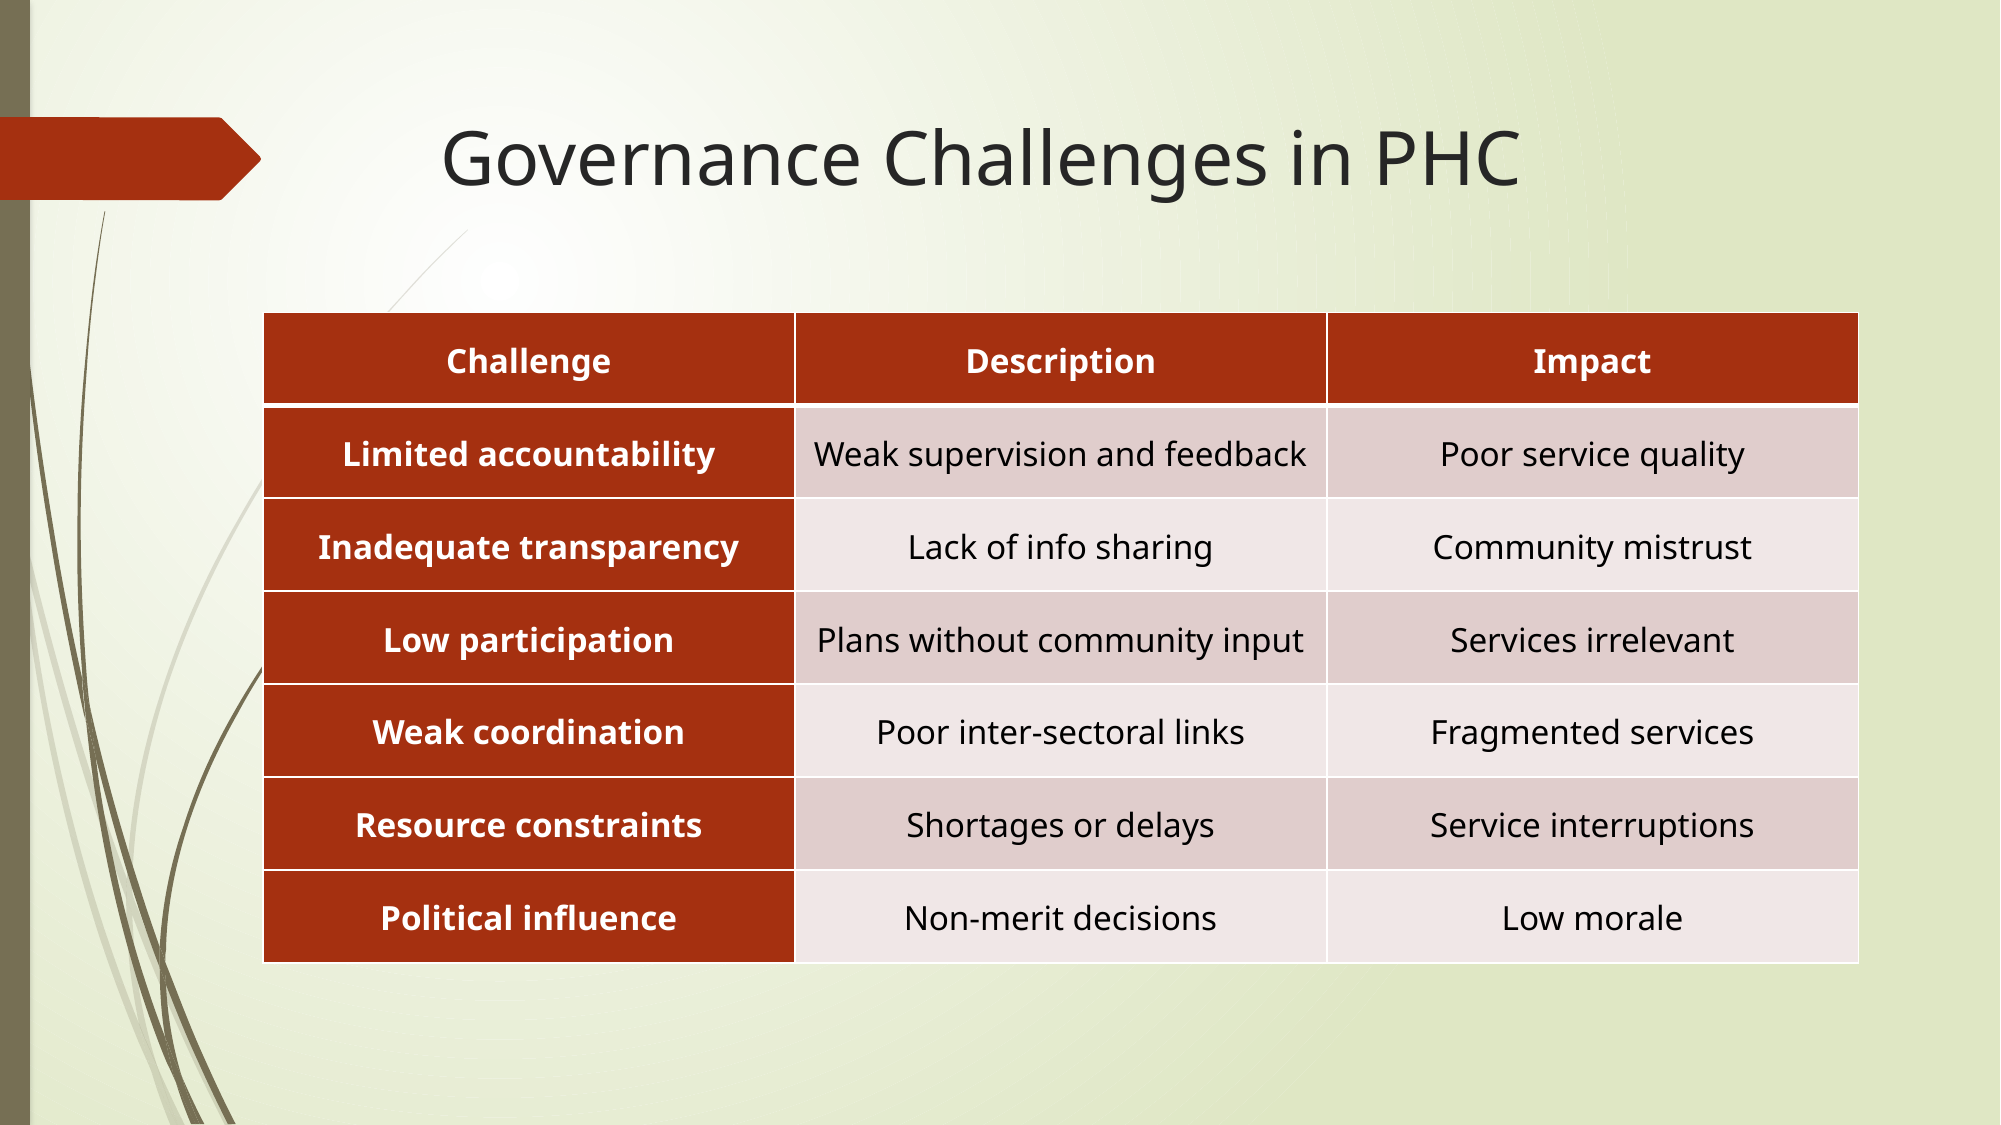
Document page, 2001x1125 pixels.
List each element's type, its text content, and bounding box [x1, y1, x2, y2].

table_cell Limited accountability [264, 408, 794, 497]
table_cell Inadequate transparency [264, 499, 794, 590]
table_cell Services irrelevant [1328, 592, 1858, 683]
table_header Impact [1328, 313, 1858, 403]
table_cell Plans without community input [796, 592, 1326, 683]
table_cell Low participation [264, 592, 794, 683]
table_cell Low morale [1328, 871, 1858, 962]
table_cell Shortages or delays [796, 778, 1326, 869]
table_header Challenge [264, 313, 794, 403]
table_cell Fragmented services [1328, 685, 1858, 776]
table_cell Service interruptions [1328, 778, 1858, 869]
table_cell Non-merit decisions [796, 871, 1326, 962]
table_cell Community mistrust [1328, 499, 1858, 590]
table_cell Weak coordination [264, 685, 794, 776]
title Governance Challenges in PHC [425, 102, 1888, 313]
table_cell Lack of info sharing [796, 499, 1326, 590]
table_cell Poor inter-sectoral links [796, 685, 1326, 776]
table_cell Poor service quality [1328, 408, 1858, 497]
table_header Description [796, 313, 1326, 403]
table_cell Political influence [264, 871, 794, 962]
table_cell Resource constraints [264, 778, 794, 869]
table_cell Weak supervision and feedback [796, 408, 1326, 497]
